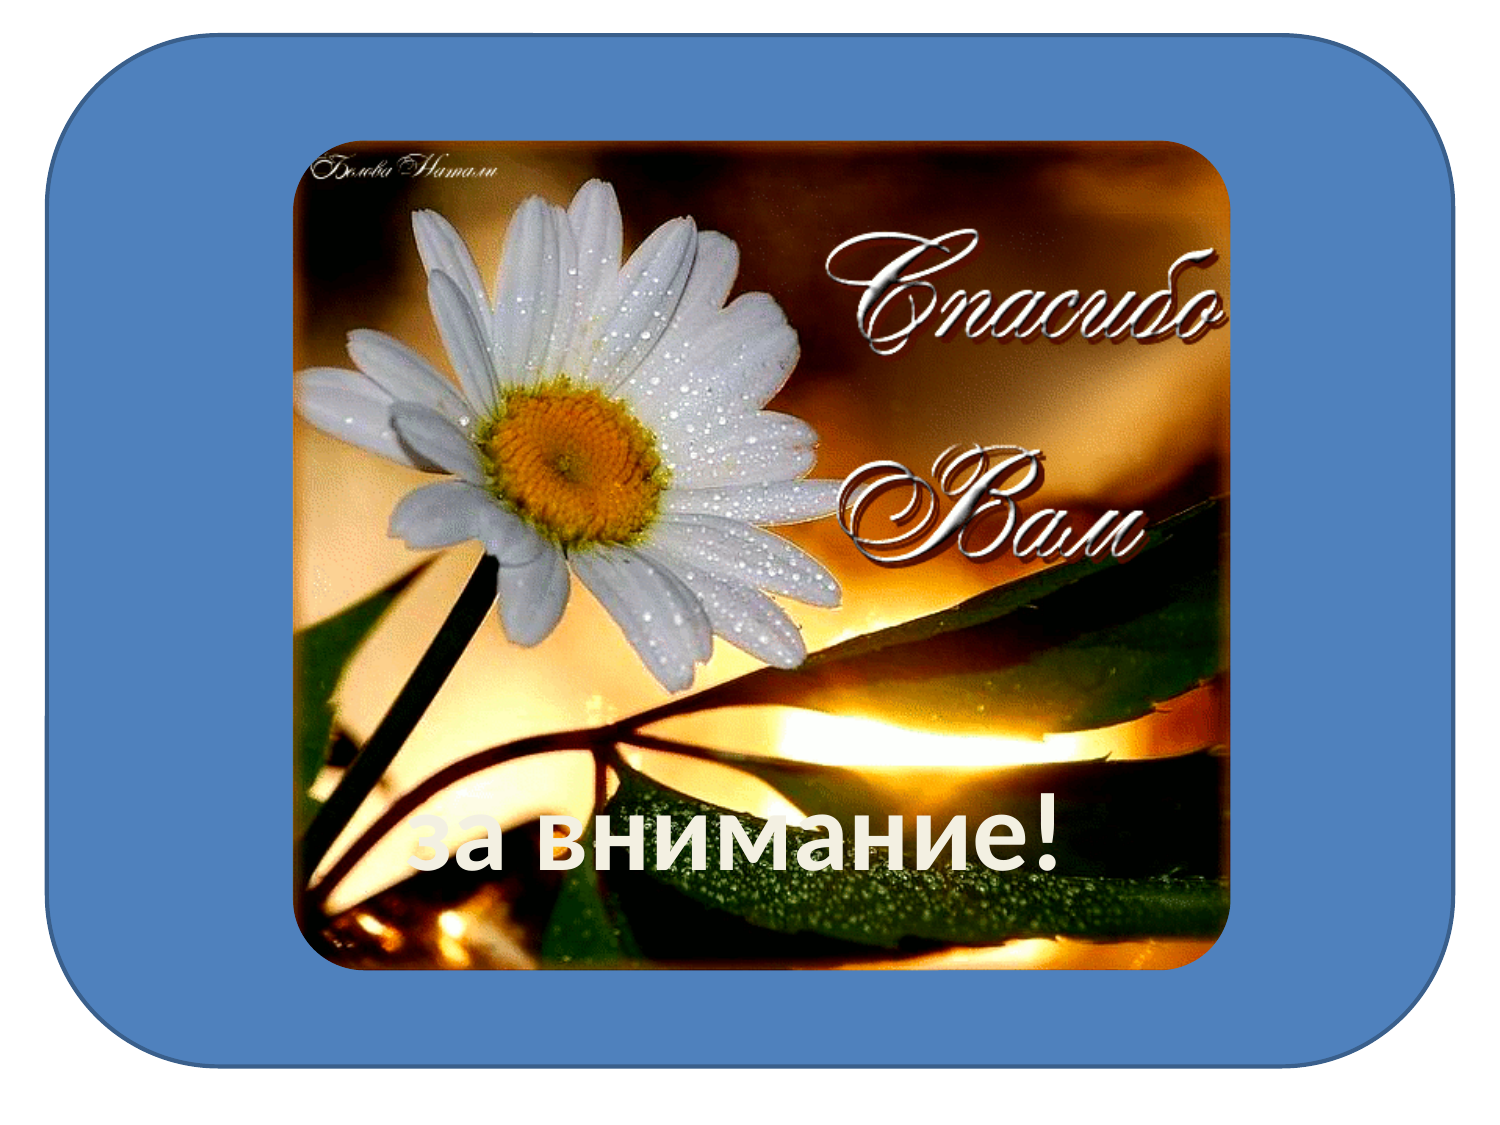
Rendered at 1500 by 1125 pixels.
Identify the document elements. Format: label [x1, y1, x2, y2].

text_box [44, 32, 1456, 1069]
picture [292, 140, 1231, 971]
